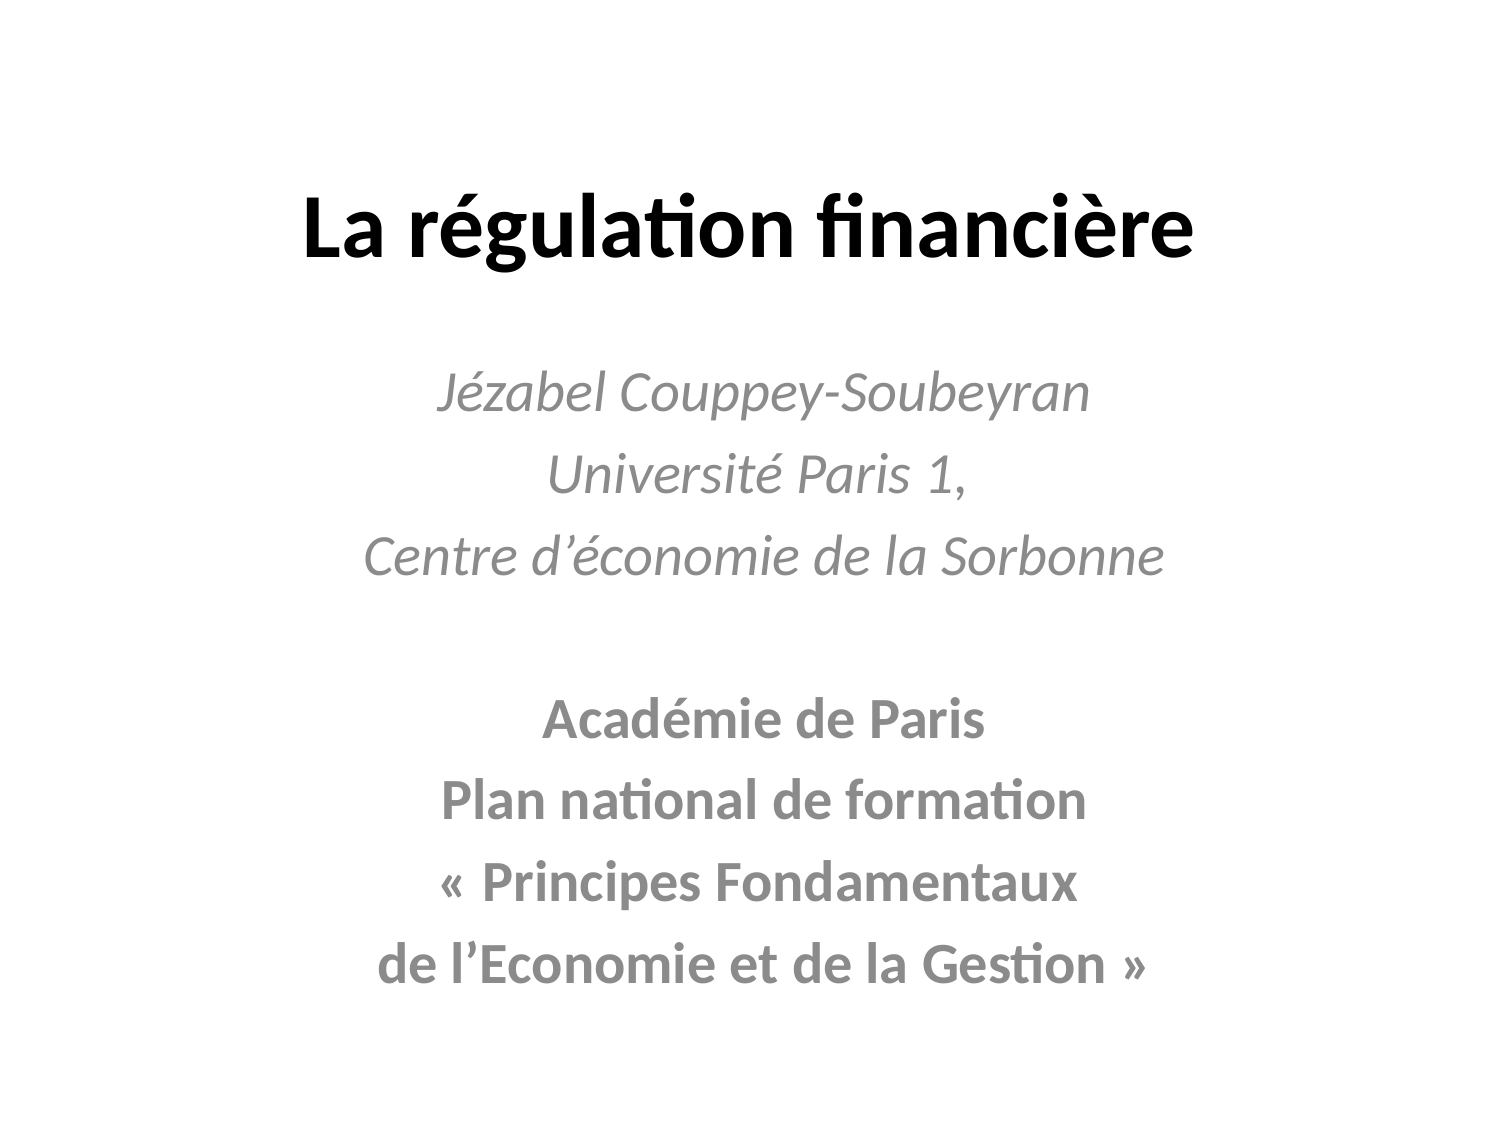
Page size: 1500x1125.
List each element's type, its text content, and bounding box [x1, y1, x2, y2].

title La régulation financière [112, 81, 1388, 345]
subtitle Jézabel Couppey-Soubeyran Université Paris 1, Centre d’économie de la Sorbonne Académie de Paris Plan national de formation « Principes Fondamentaux de l’Economie et de la Gestion » [75, 345, 1455, 1011]
